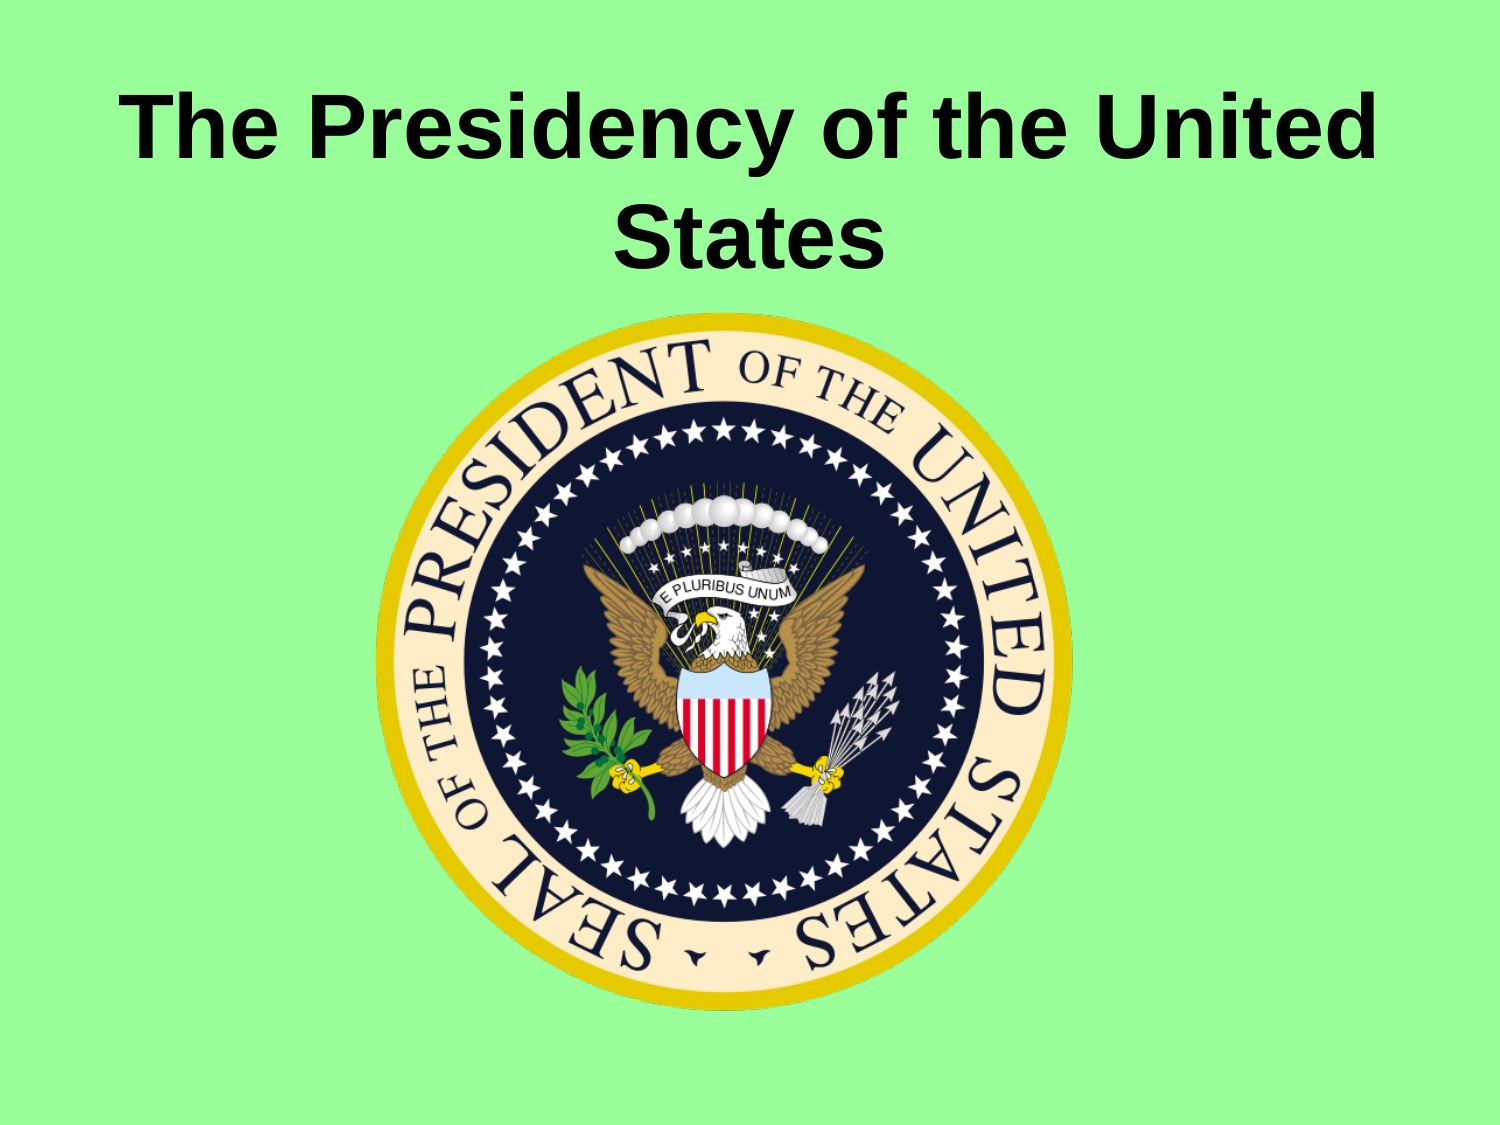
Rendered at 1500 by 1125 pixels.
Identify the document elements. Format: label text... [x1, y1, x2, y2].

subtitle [374, 312, 1076, 1013]
title The Presidency of the United States [50, 37, 1450, 317]
